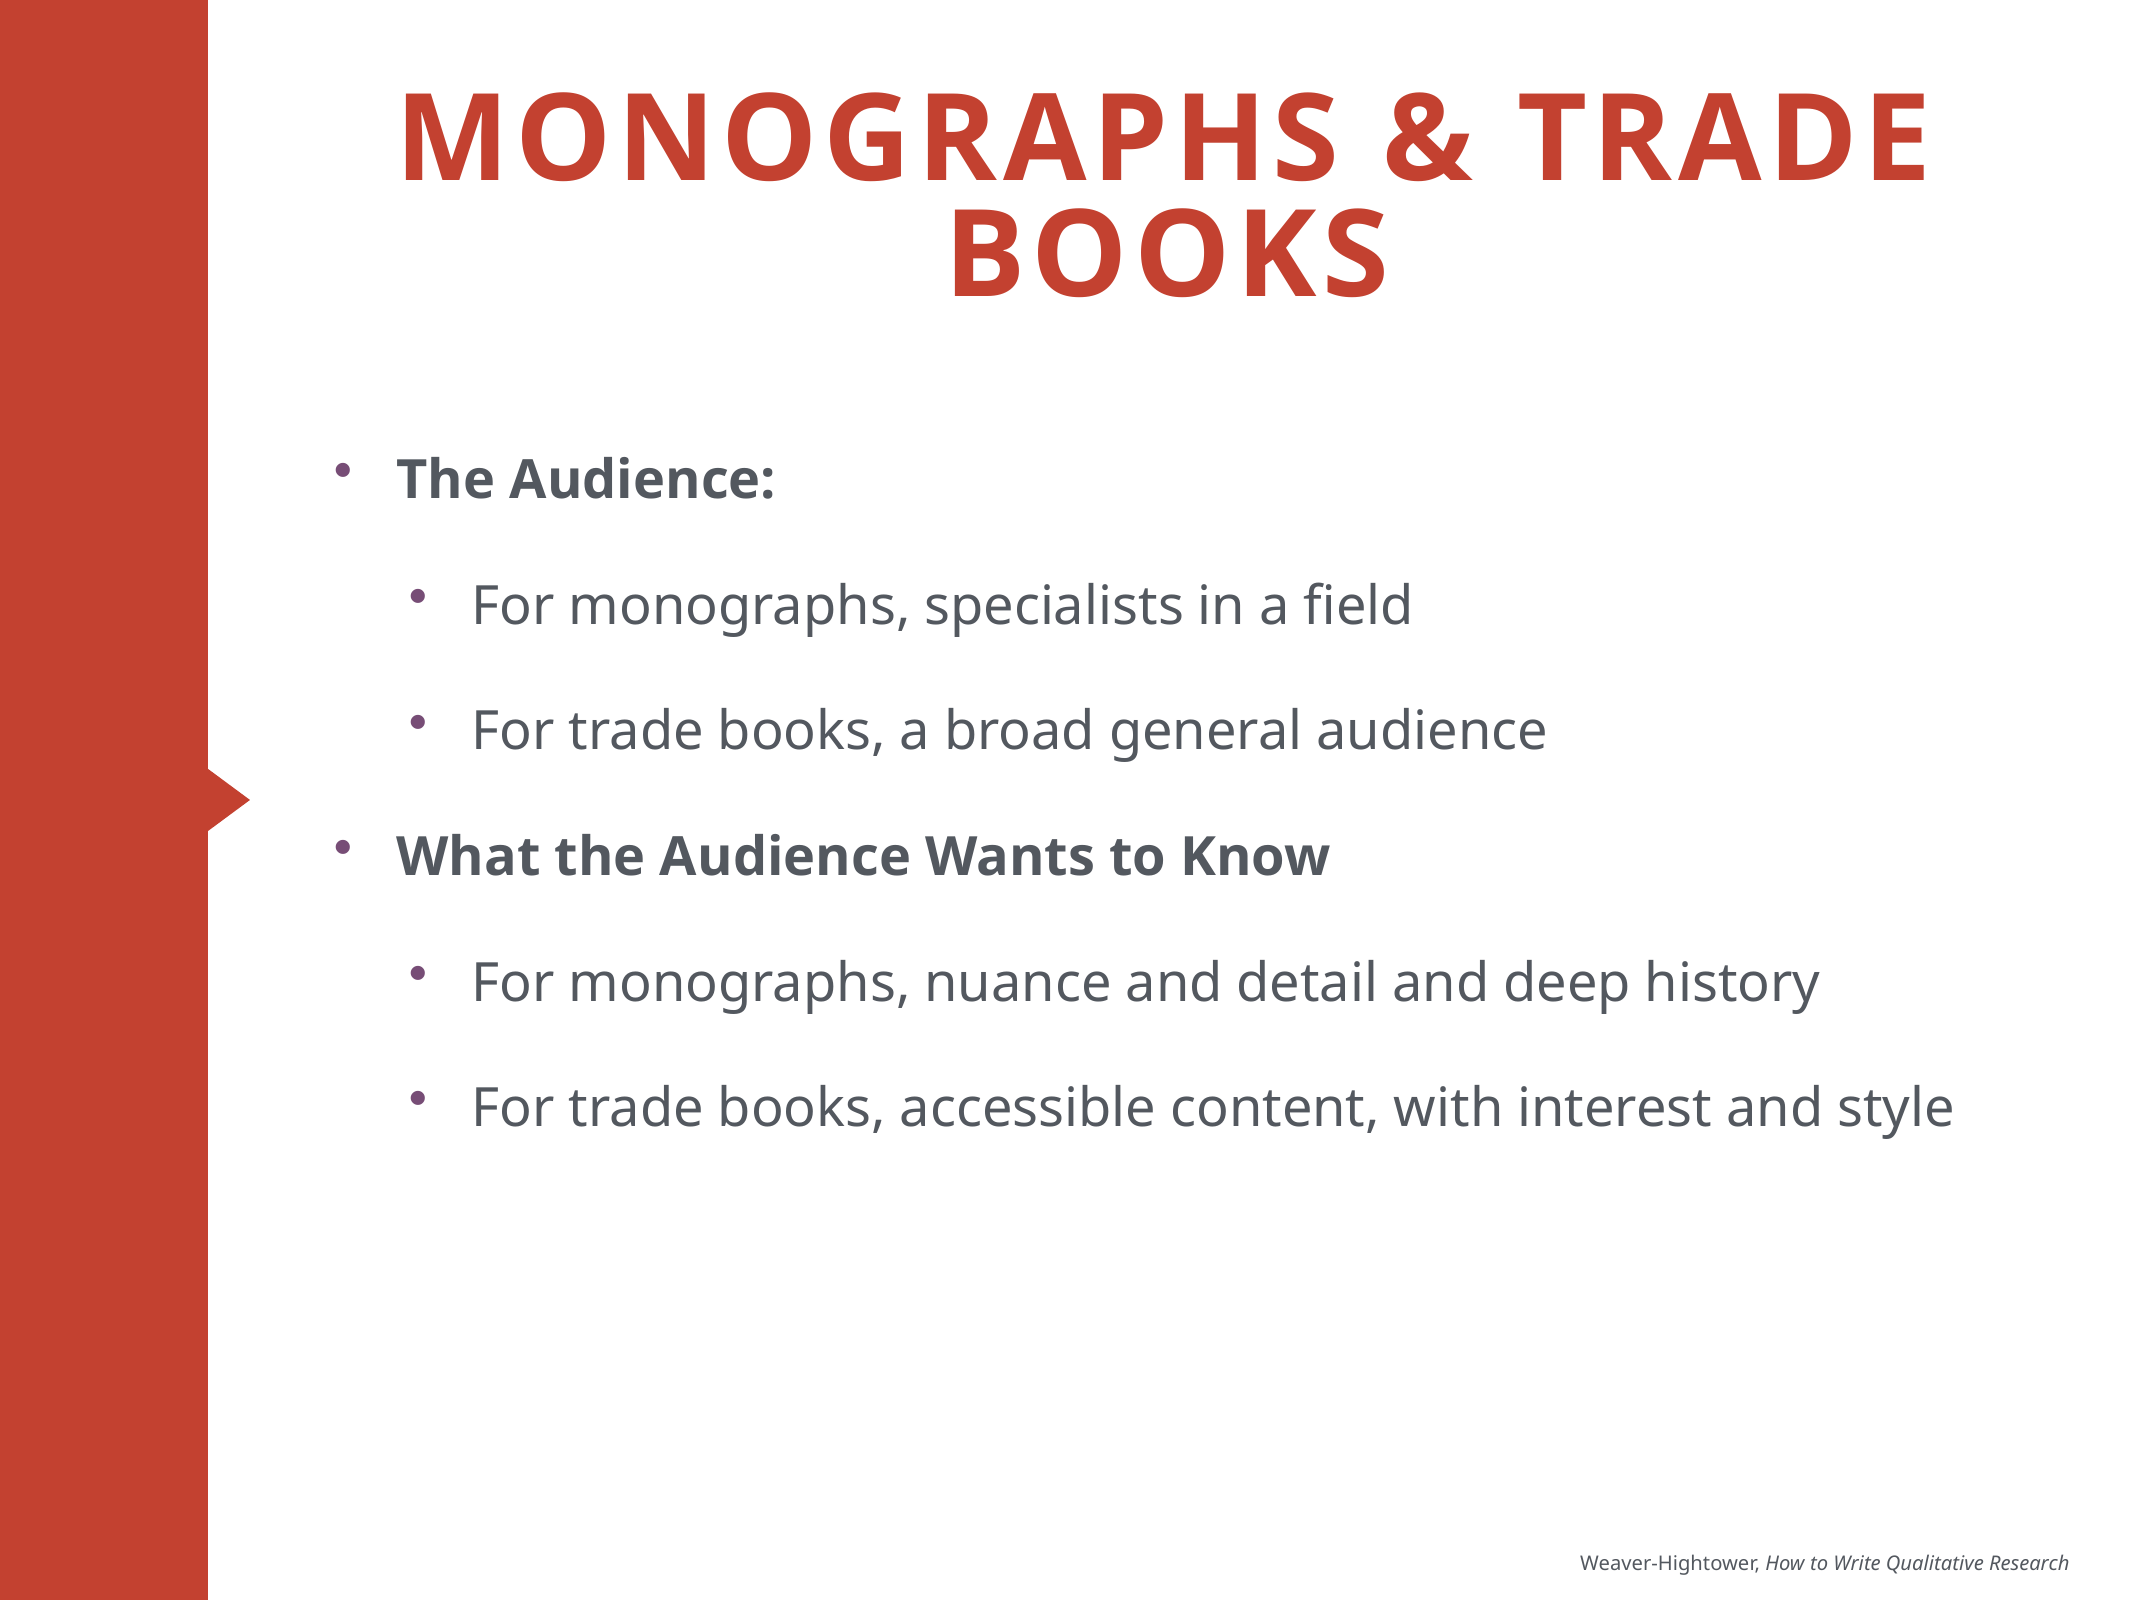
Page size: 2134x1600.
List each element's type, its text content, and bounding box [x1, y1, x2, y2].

title Monographs & Trade books [333, 53, 2002, 355]
list The Audience: For monographs, specialists in a field For trade books, a broad general audience What the Audience Wants to Know For monographs, nuance and detail and deep history For trade books, accessible content, with interest and style [333, 437, 2002, 1386]
